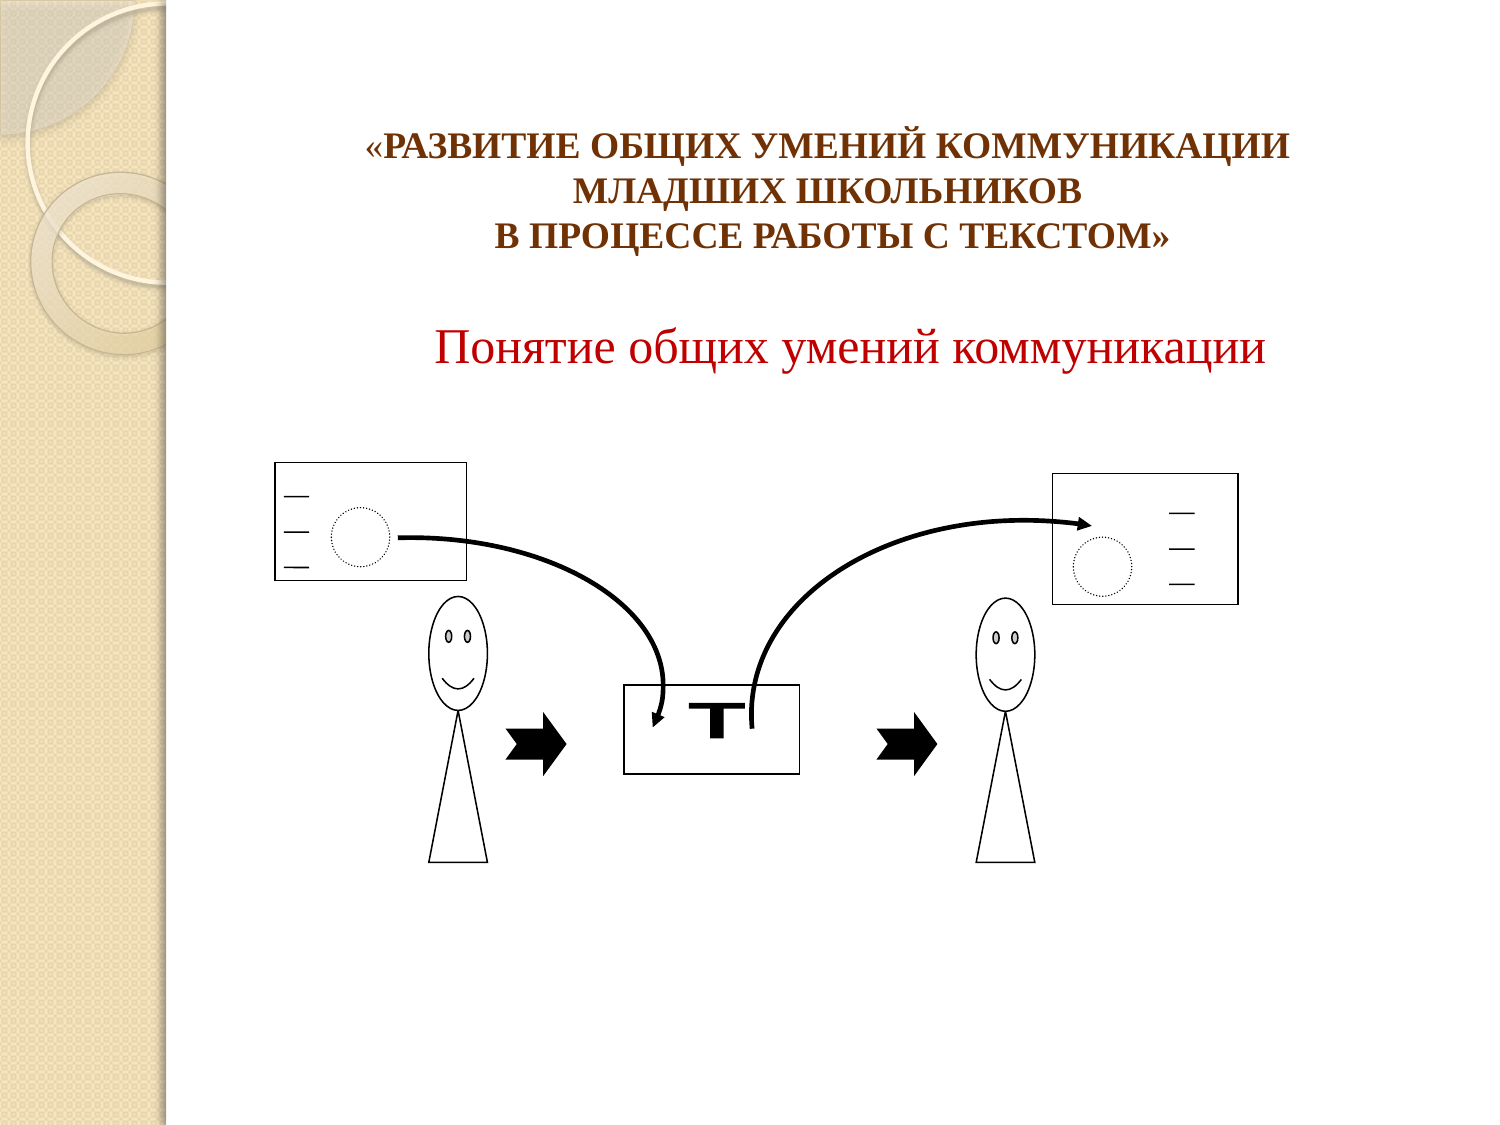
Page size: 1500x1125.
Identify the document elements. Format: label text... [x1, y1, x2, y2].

text_box «РАЗВИТИЕ ОБЩИХ УМЕНИЙ КОММУНИКАЦИИ МЛАДШИХ ШКОЛЬНИКОВ В ПРОЦЕССЕ РАБОТЫ С ТЕКСТОМ» [206, 113, 1459, 264]
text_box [274, 462, 1239, 863]
title Понятие общих умений коммуникации [235, 290, 1466, 398]
